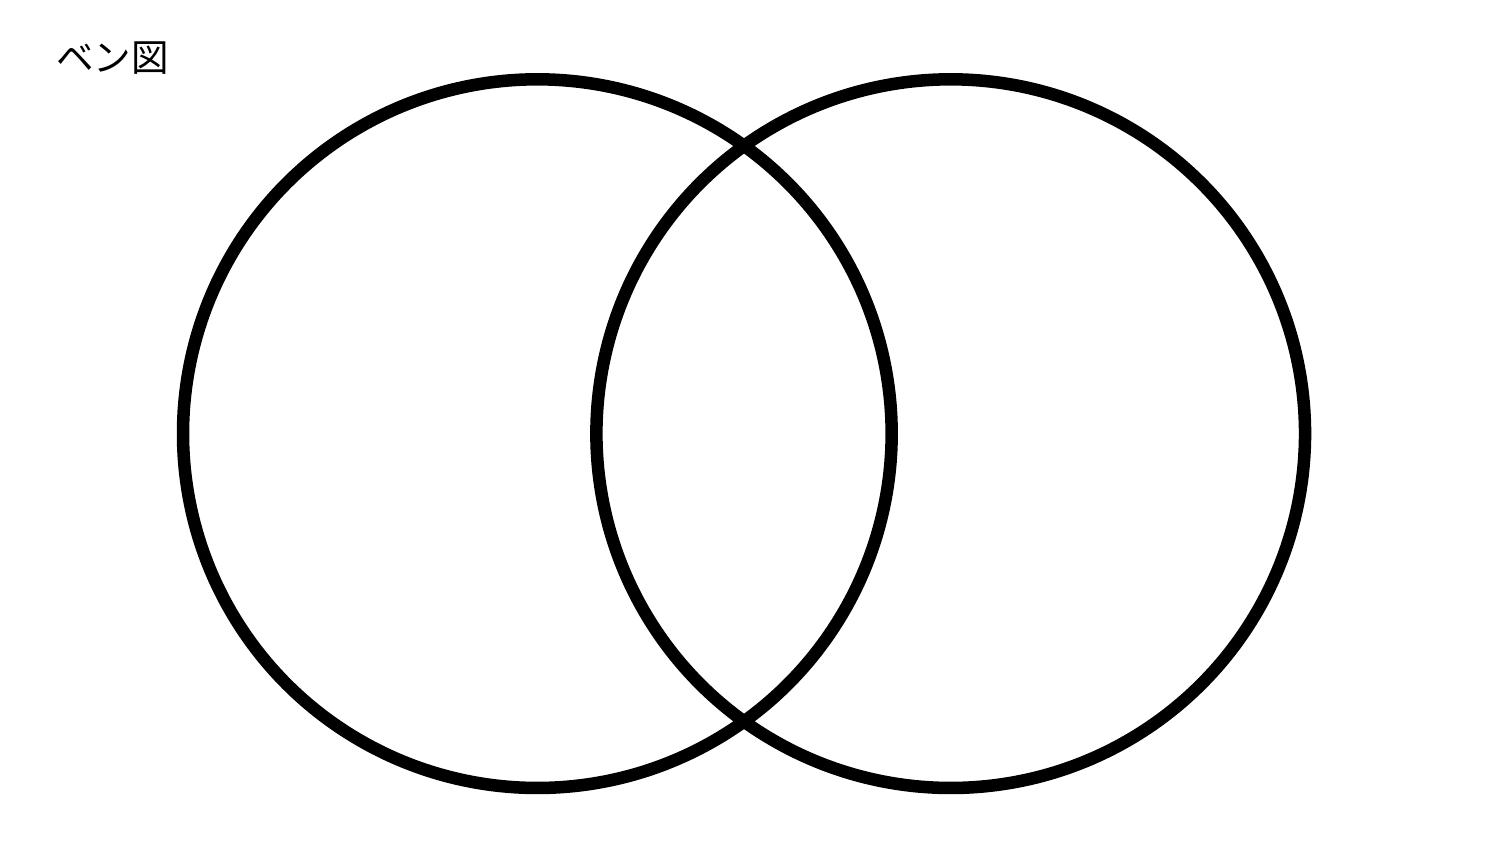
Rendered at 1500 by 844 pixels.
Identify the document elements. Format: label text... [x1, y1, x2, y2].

text_box ベン図 [41, 26, 231, 87]
text_box [183, 79, 744, 788]
text_box [596, 79, 1306, 788]
